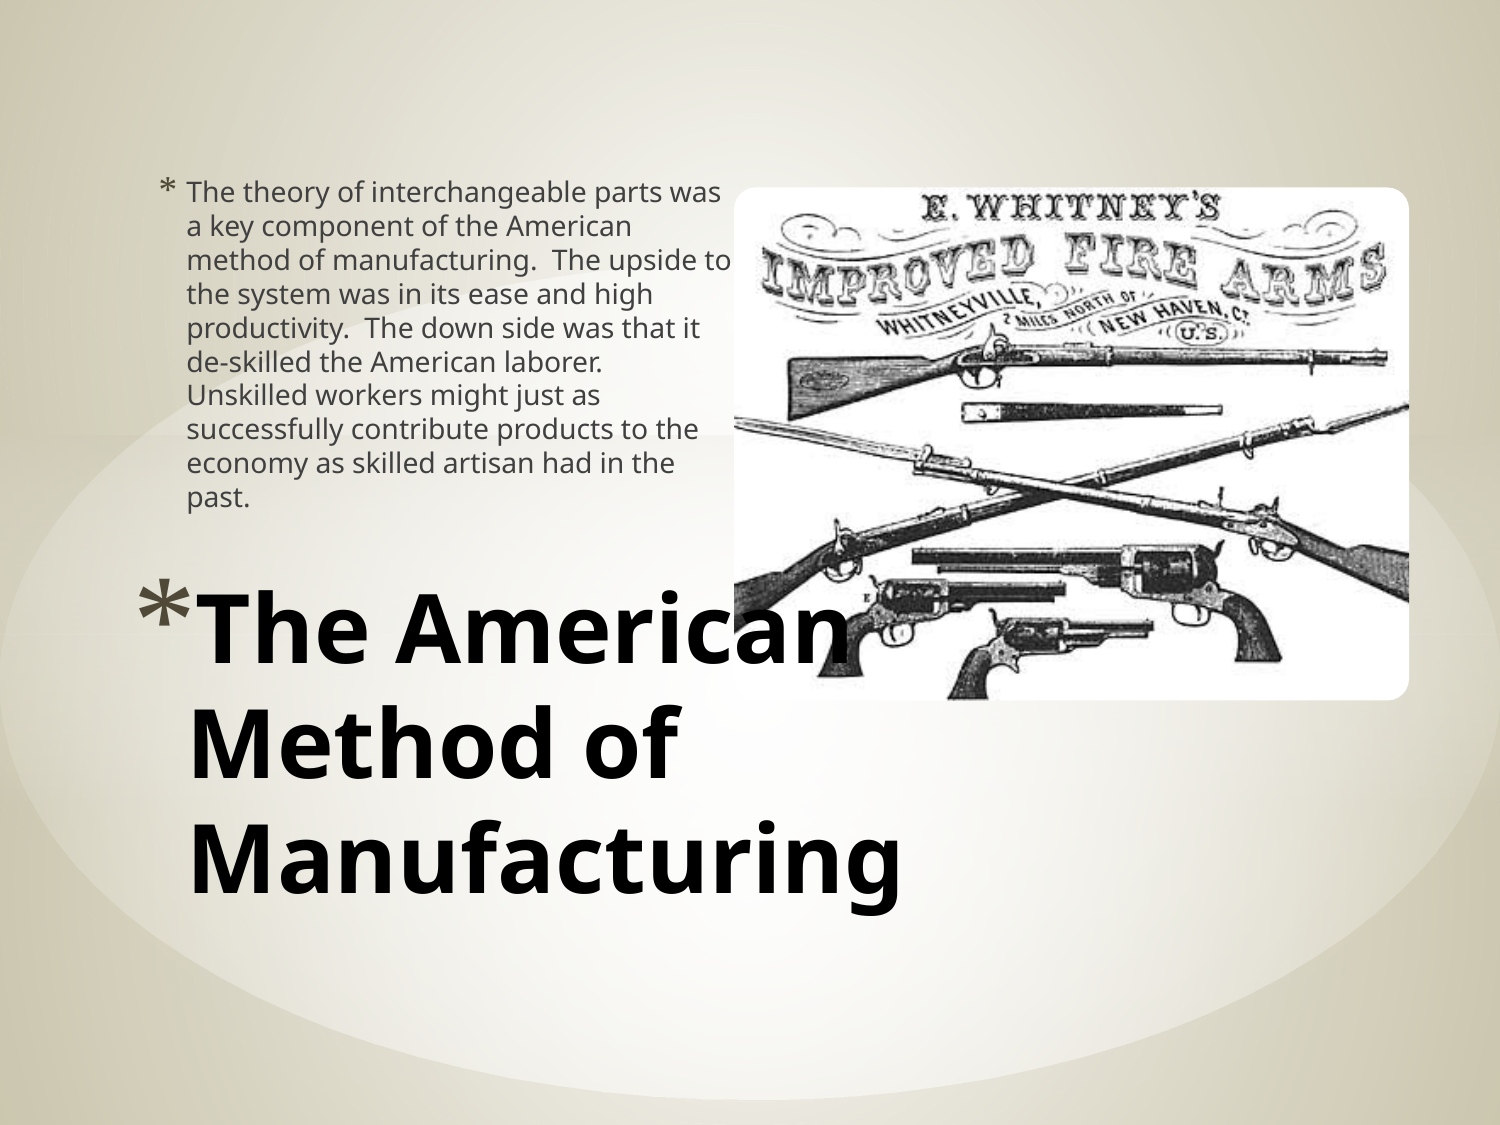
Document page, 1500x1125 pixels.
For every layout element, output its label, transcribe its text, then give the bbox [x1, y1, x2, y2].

title The American Method of Manufacturing [119, 732, 1167, 920]
list The theory of interchangeable parts was a key component of the American method of manufacturing. The upside to the system was in its ease and high productivity. The down side was that it de-skilled the American laborer. Unskilled workers might just as successfully contribute products to the economy as skilled artisan had in the past. [144, 165, 750, 521]
picture [733, 187, 1410, 701]
